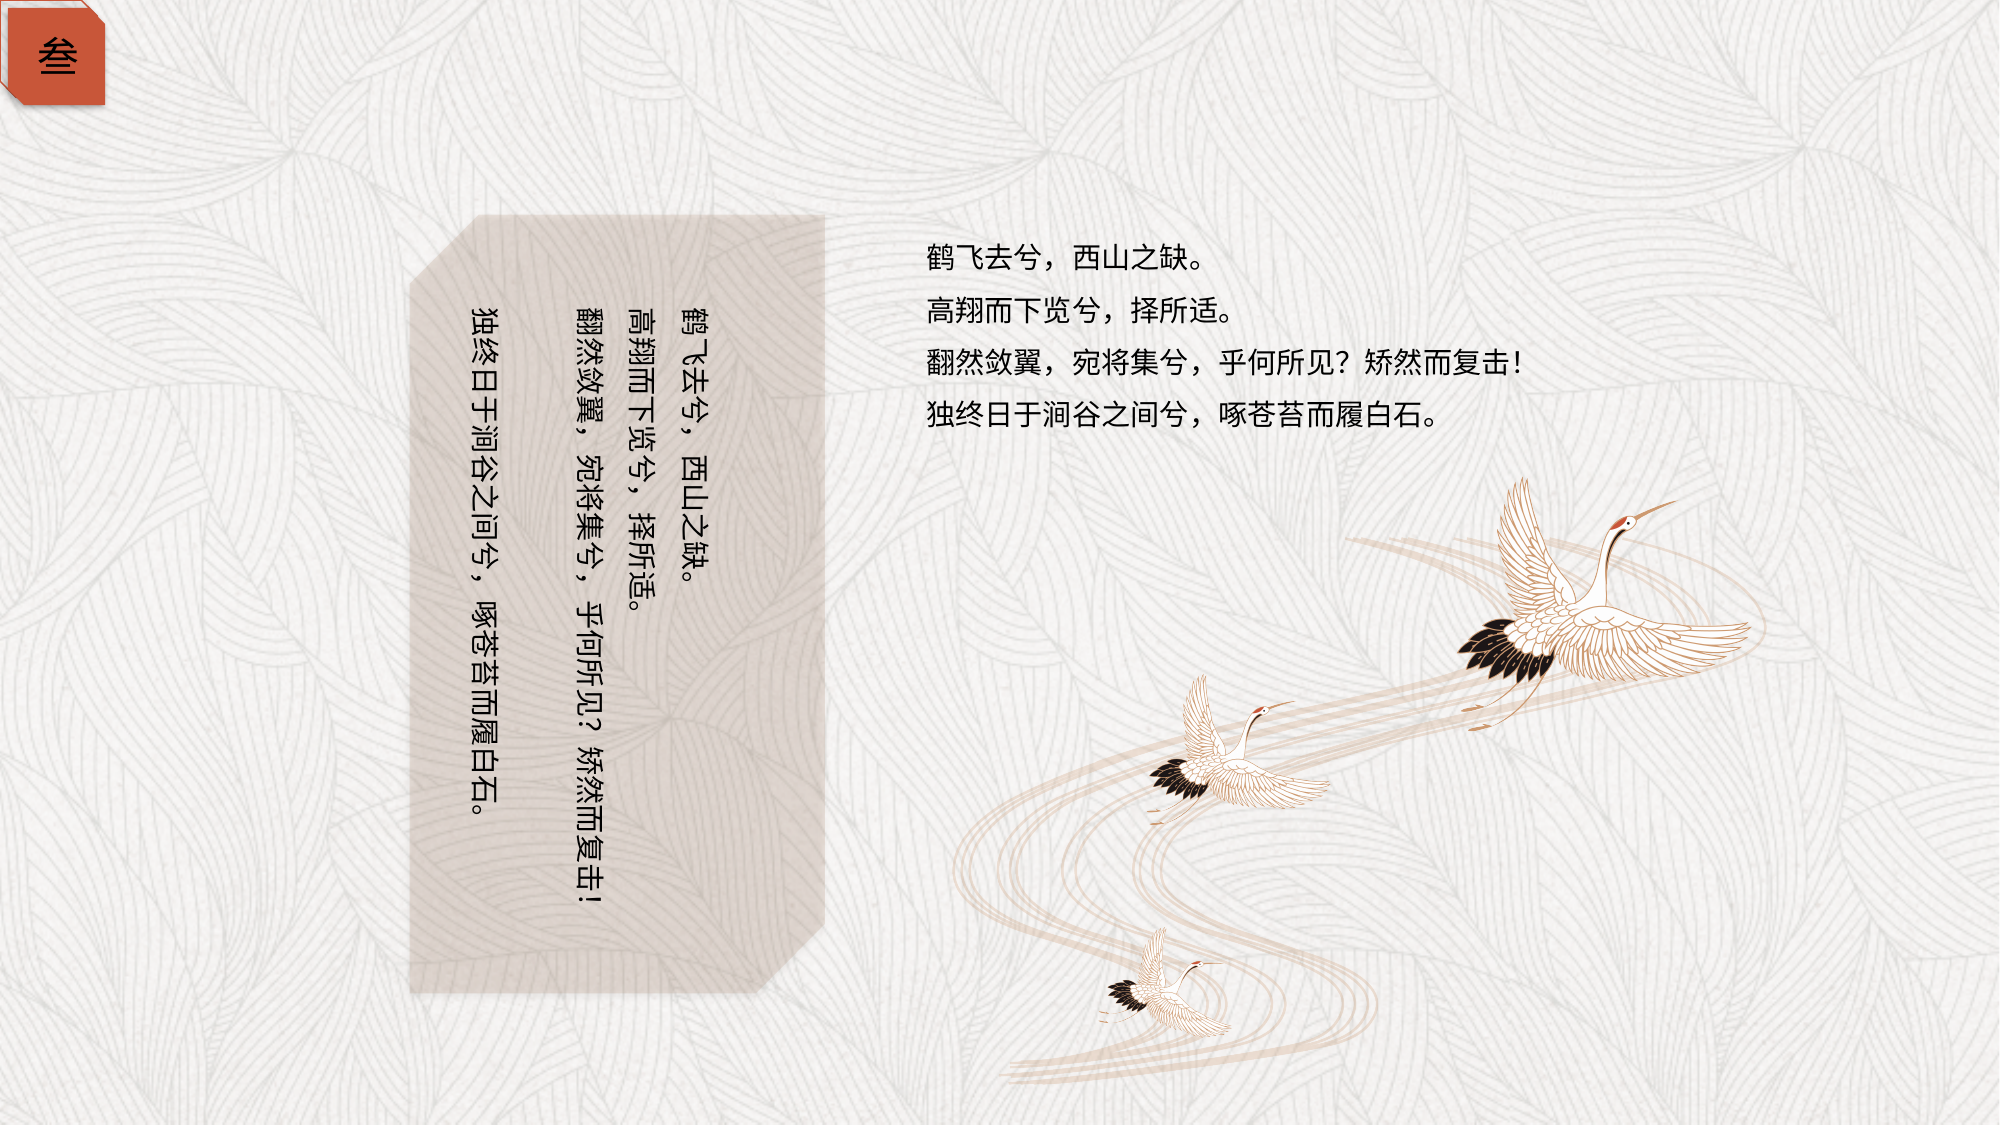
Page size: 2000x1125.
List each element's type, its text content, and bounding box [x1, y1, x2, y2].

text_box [0, 0, 106, 106]
text_box 鹤飞去兮，西山之缺。 高翔而下览兮，择所适。 翻然敛翼，宛将集兮，乎何所见？矫然而复击！ 独终日于涧谷之间兮，啄苍苔而履白石。 [496, 293, 739, 915]
text_box 鹤飞去兮，西山之缺。 高翔而下览兮，择所适。 翻然敛翼，宛将集兮，乎何所见？矫然而复击！ 独终日于涧谷之间兮，啄苍苔而履白石。 [911, 214, 1559, 440]
text_box [408, 213, 826, 995]
picture [0, 0, 2000, 1125]
